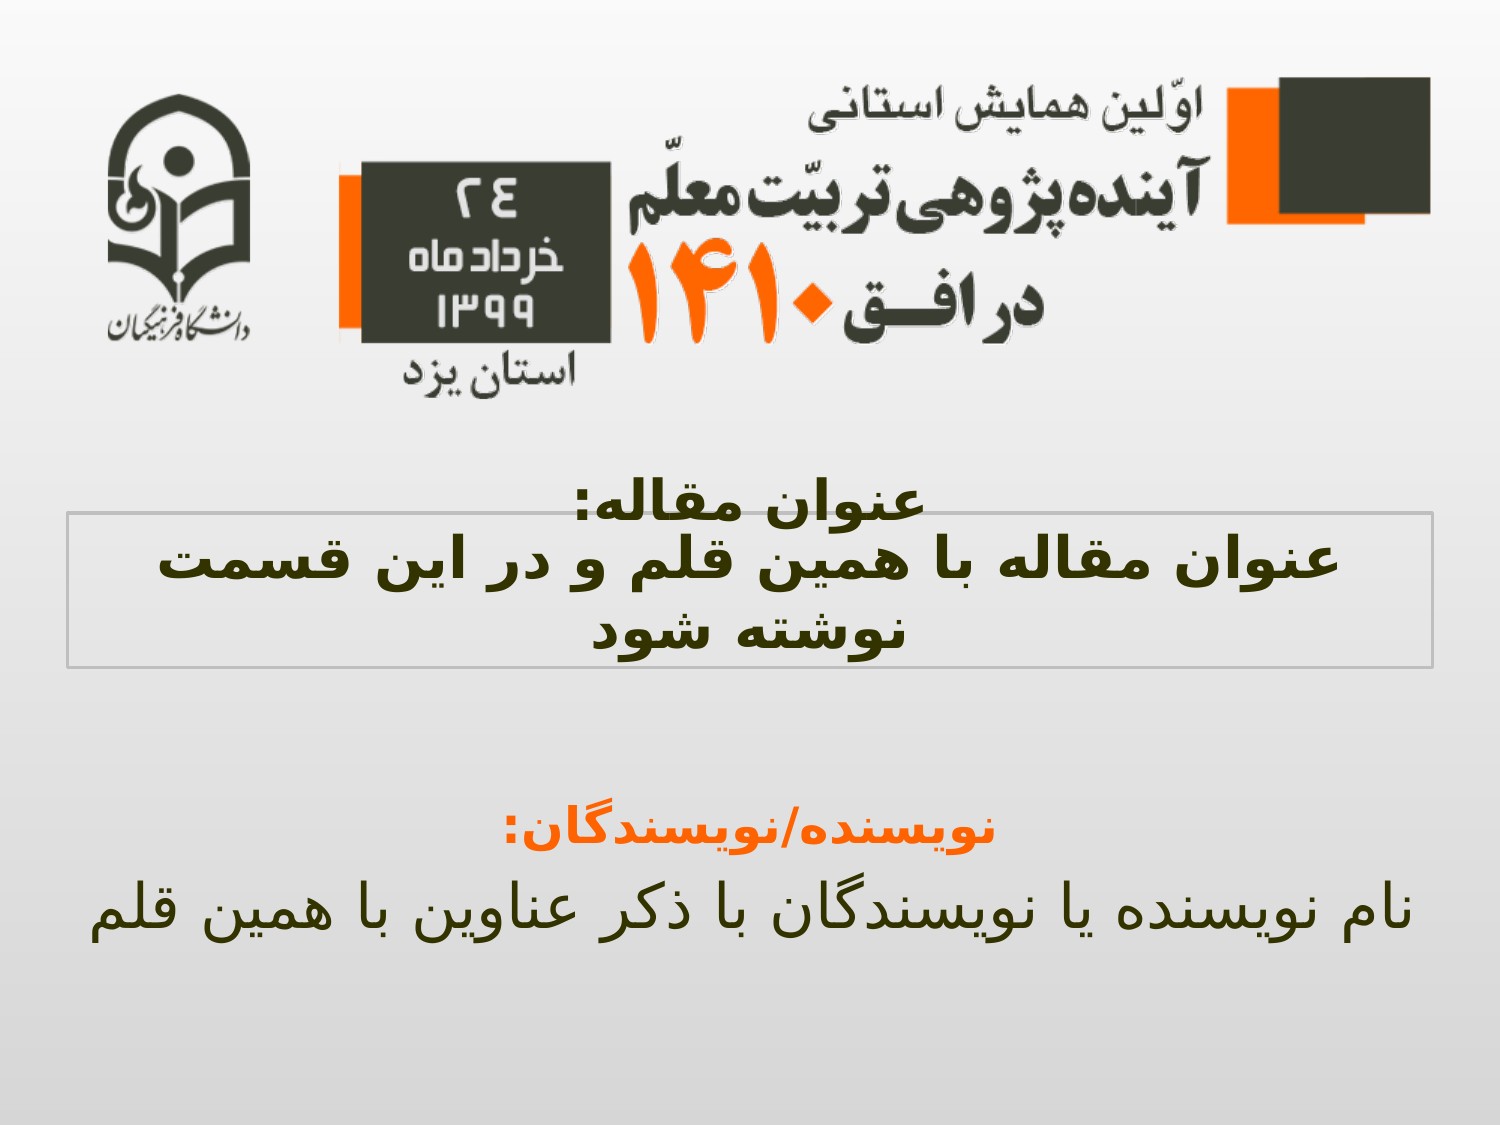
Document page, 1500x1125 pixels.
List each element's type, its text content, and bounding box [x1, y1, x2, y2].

text_box عنوان مقاله با همین قلم و در این قسمت نوشته شود [67, 540, 1433, 668]
text_box عنوان مقاله: [67, 457, 1433, 540]
title نام نويسنده يا نويسندگان با ذکر عناوين با همین قلم [67, 866, 1433, 1080]
picture [0, 0, 1500, 413]
text_box نویسنده/نویسندگان: [67, 786, 1433, 862]
